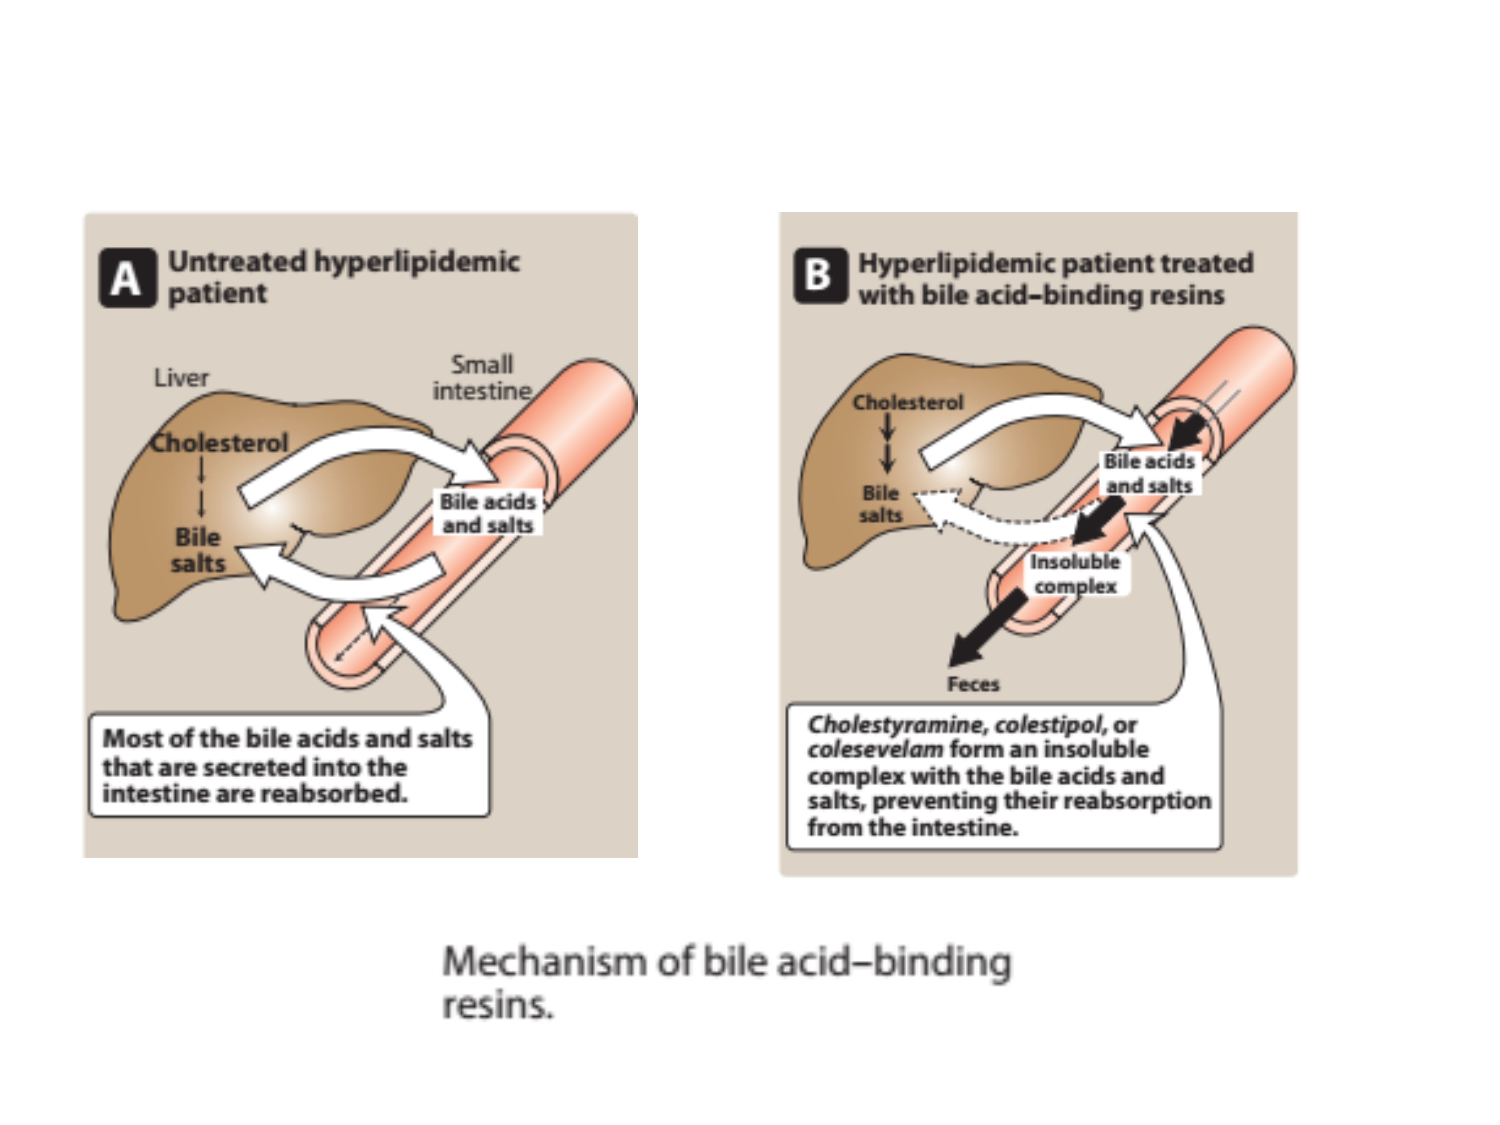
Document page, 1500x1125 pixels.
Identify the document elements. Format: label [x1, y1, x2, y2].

picture [424, 937, 1051, 1049]
picture [65, 199, 638, 859]
picture [762, 212, 1313, 883]
